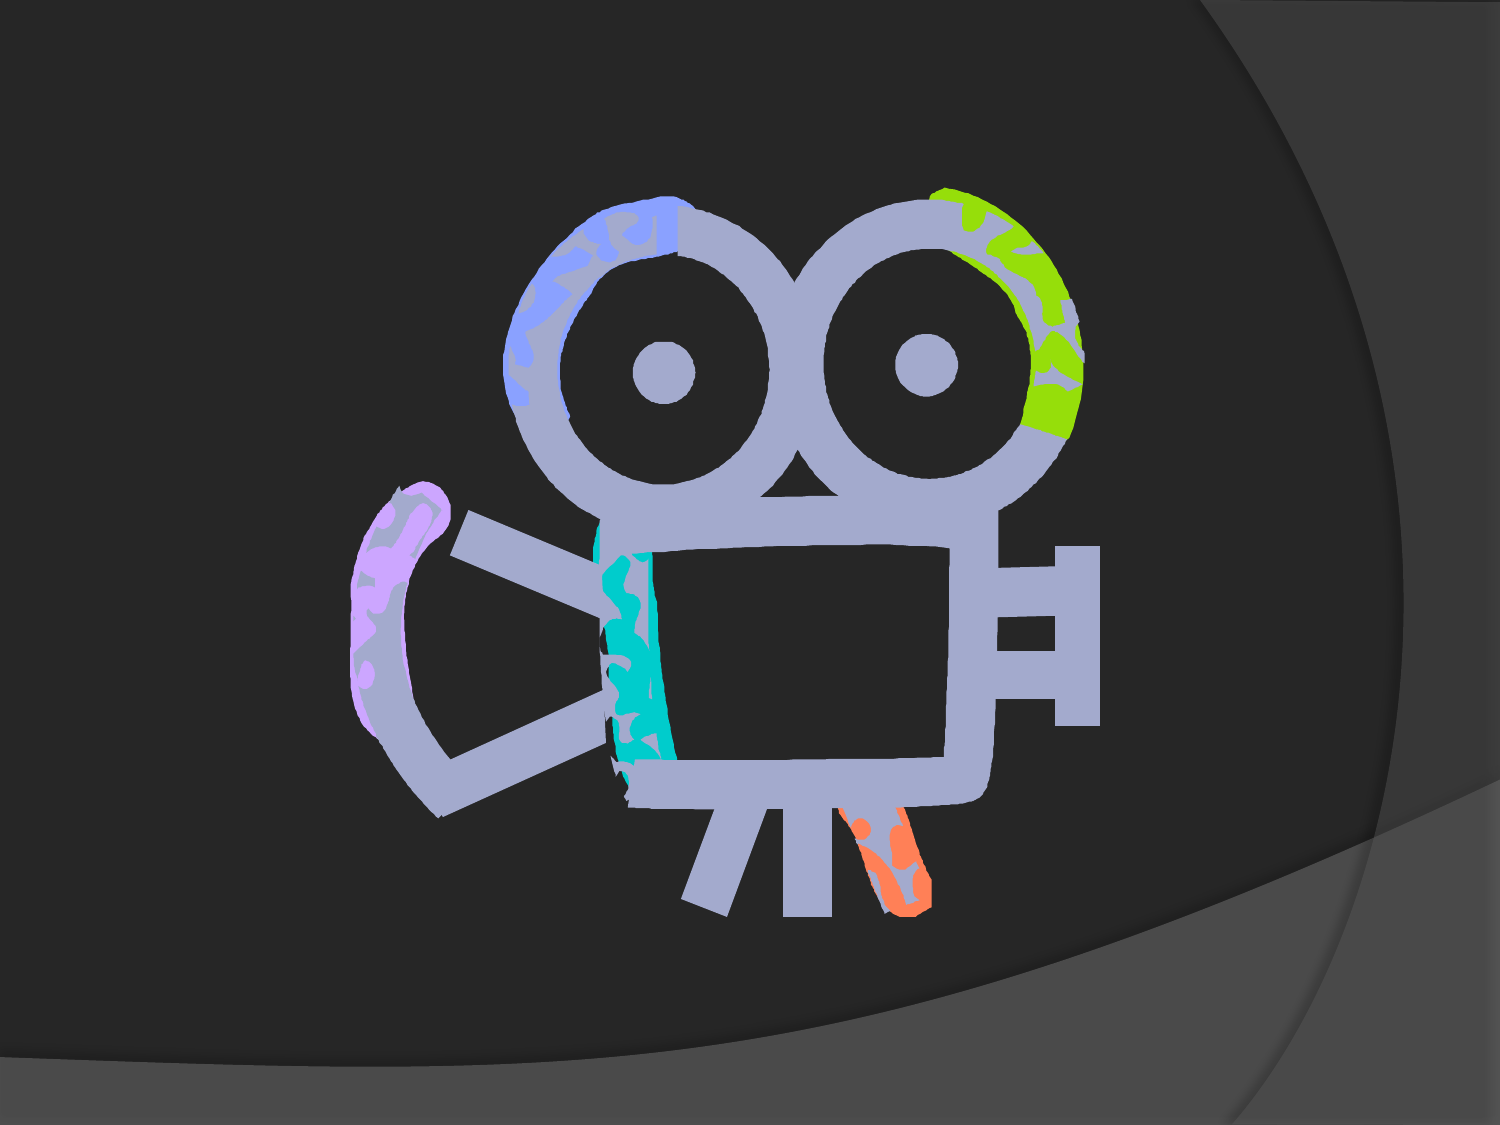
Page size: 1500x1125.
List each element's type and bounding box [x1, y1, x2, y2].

picture [349, 187, 1101, 917]
